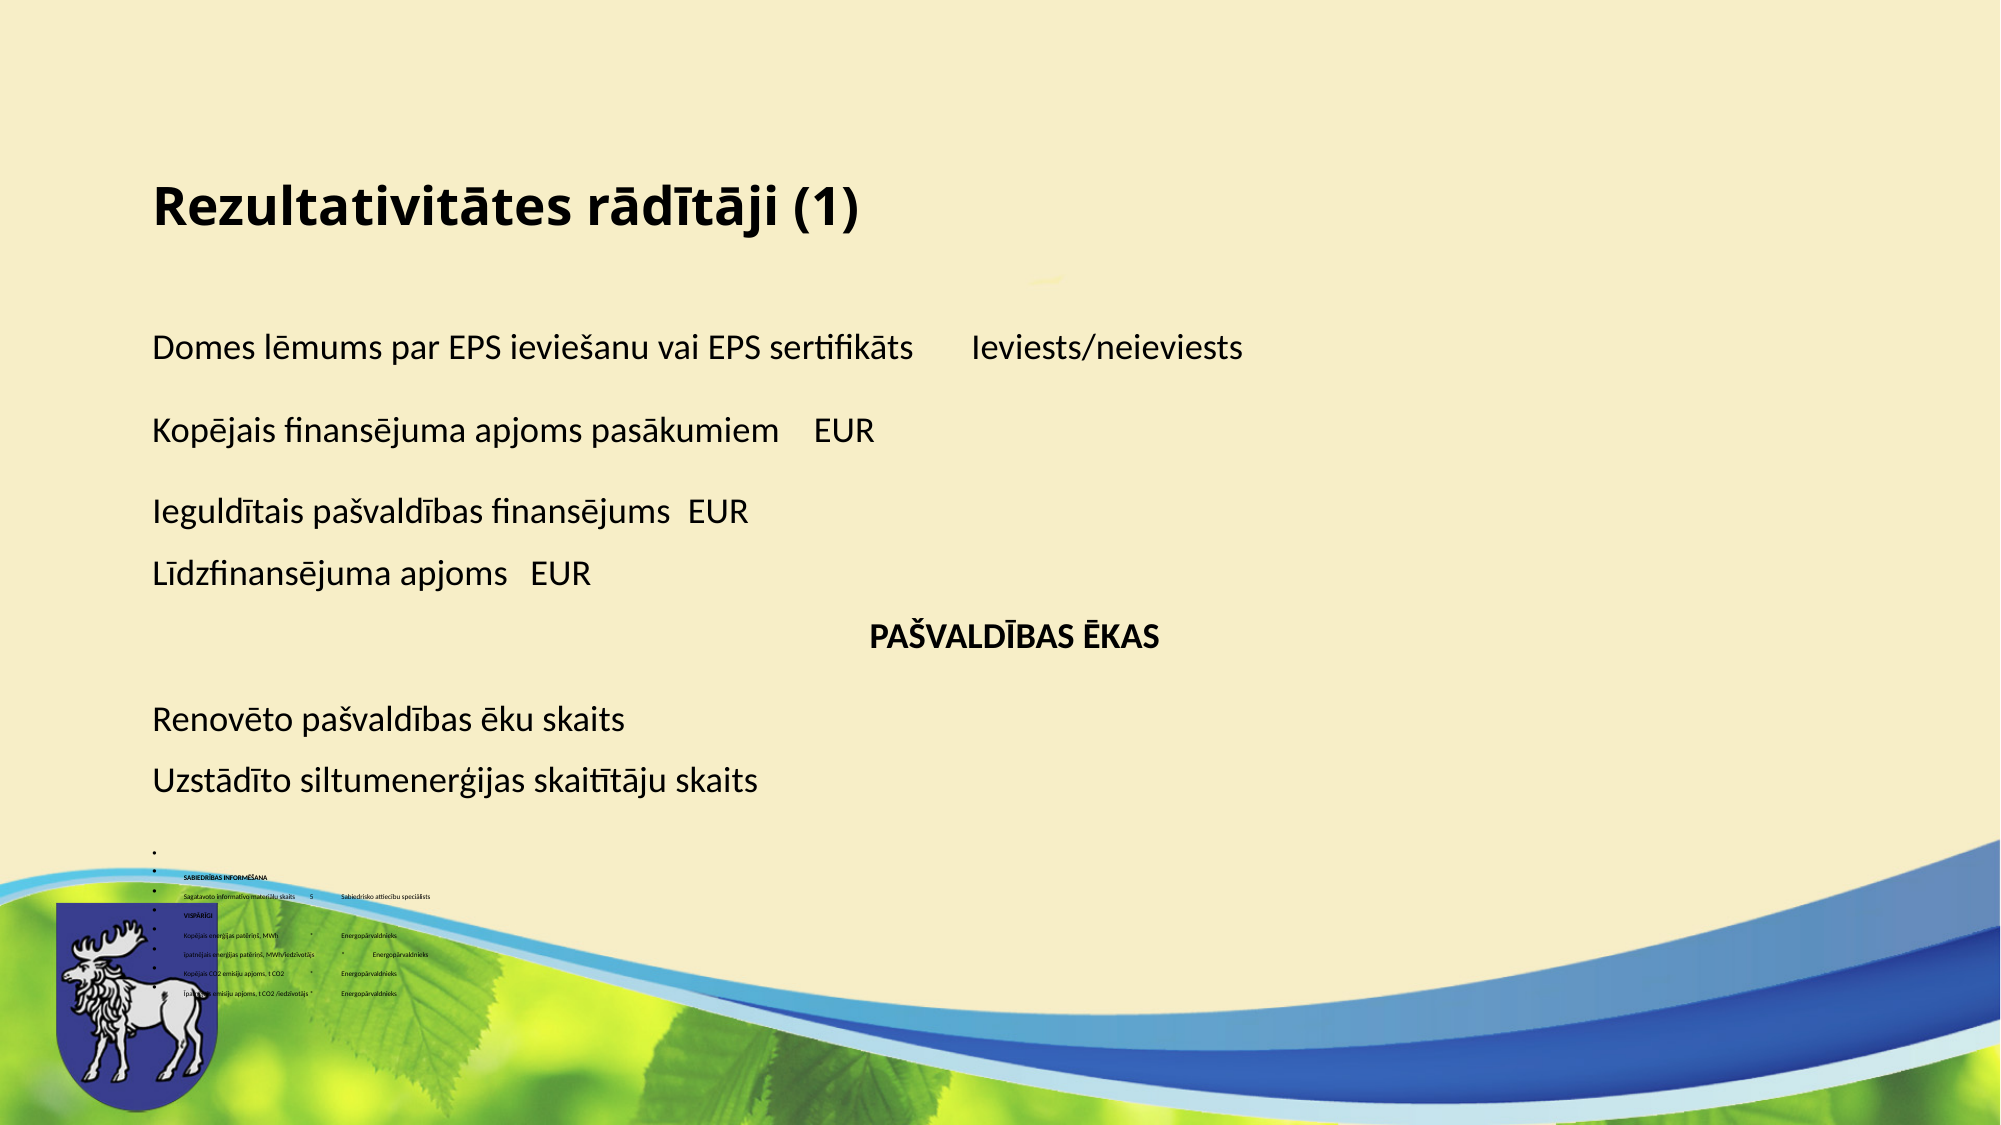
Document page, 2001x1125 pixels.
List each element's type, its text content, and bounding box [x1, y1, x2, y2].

picture [0, 0, 2001, 1125]
list Domes lēmums par EPS ieviešanu vai EPS sertifikāts Ieviests/neieviests Kopējais finansējuma apjoms pasākumiem EUR Ieguldītais pašvaldības finansējums EUR Līdzfinansējuma apjoms EUR PAŠVALDĪBAS ĒKAS Renovēto pašvaldības ēku skaits Uzstādīto siltumenerģijas skaitītāju skaits SABIEDRĪBAS INFORMĒŠANA Sagatavoto informatīvo materiālu skaits 5 Sabiedrisko attiecību speciālists VISPĀRĪGI Kopējais enerģijas patēriņš, MWh * Energopārvaldnieks īpatnējais enerģijas patēriņš, MWh/iedzīvotājs * Energopārvaldnieks Kopējais CO2 emisiju apjoms, t CO2 * Energopārvaldnieks Īpatnējais emisiju apjoms, t CO2 /iedzīvotājs * Energopārvaldnieks [137, 299, 1917, 1014]
title Rezultativitātes rādītāji (1) [137, 59, 1863, 278]
